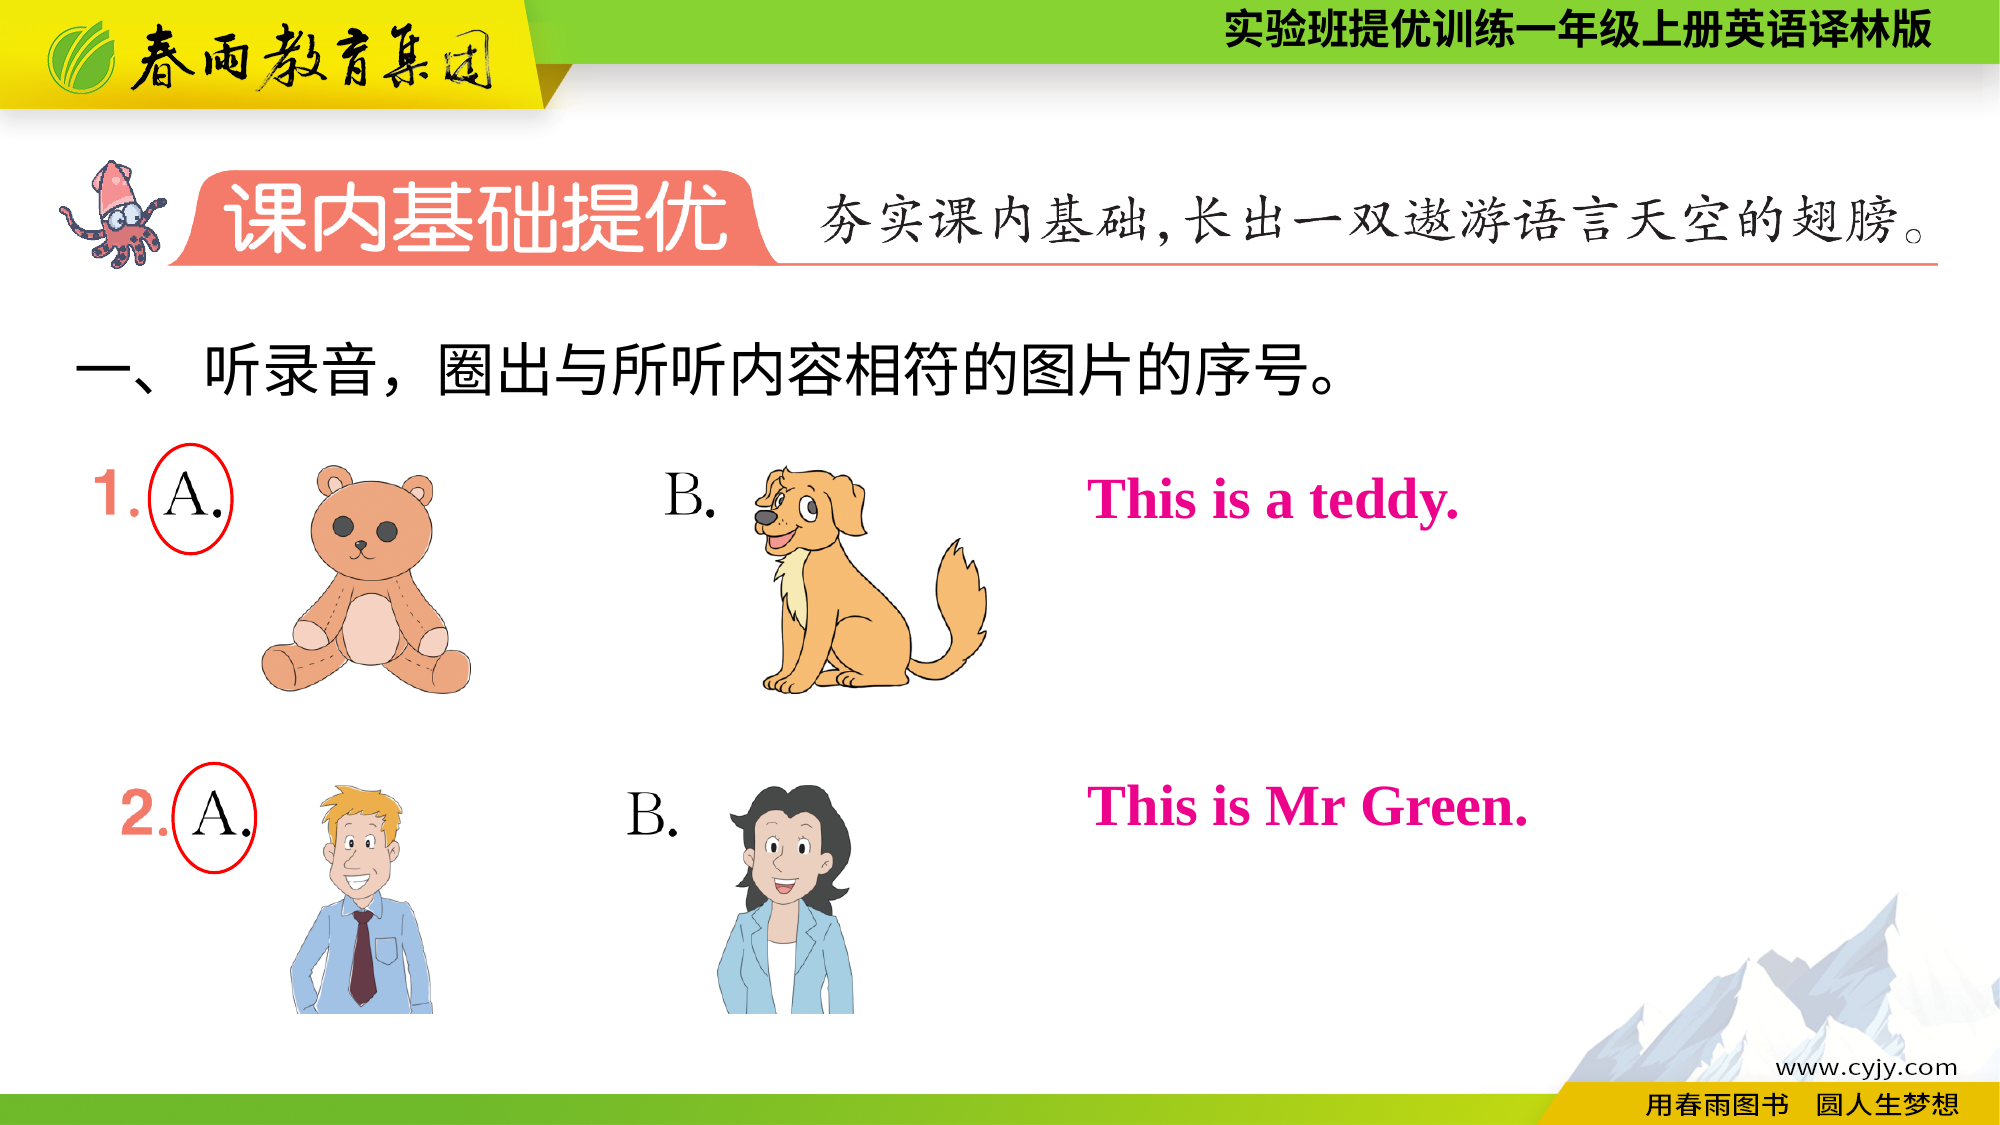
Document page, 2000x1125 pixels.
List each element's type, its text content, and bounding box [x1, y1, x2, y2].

text_box This is Mr Green. [1073, 760, 1544, 845]
text_box This is a teddy. [1072, 453, 1476, 538]
picture [0, 0, 2000, 1125]
list 一、 听录音，圈出与所听内容相符的图片的序号。 [59, 290, 1944, 399]
